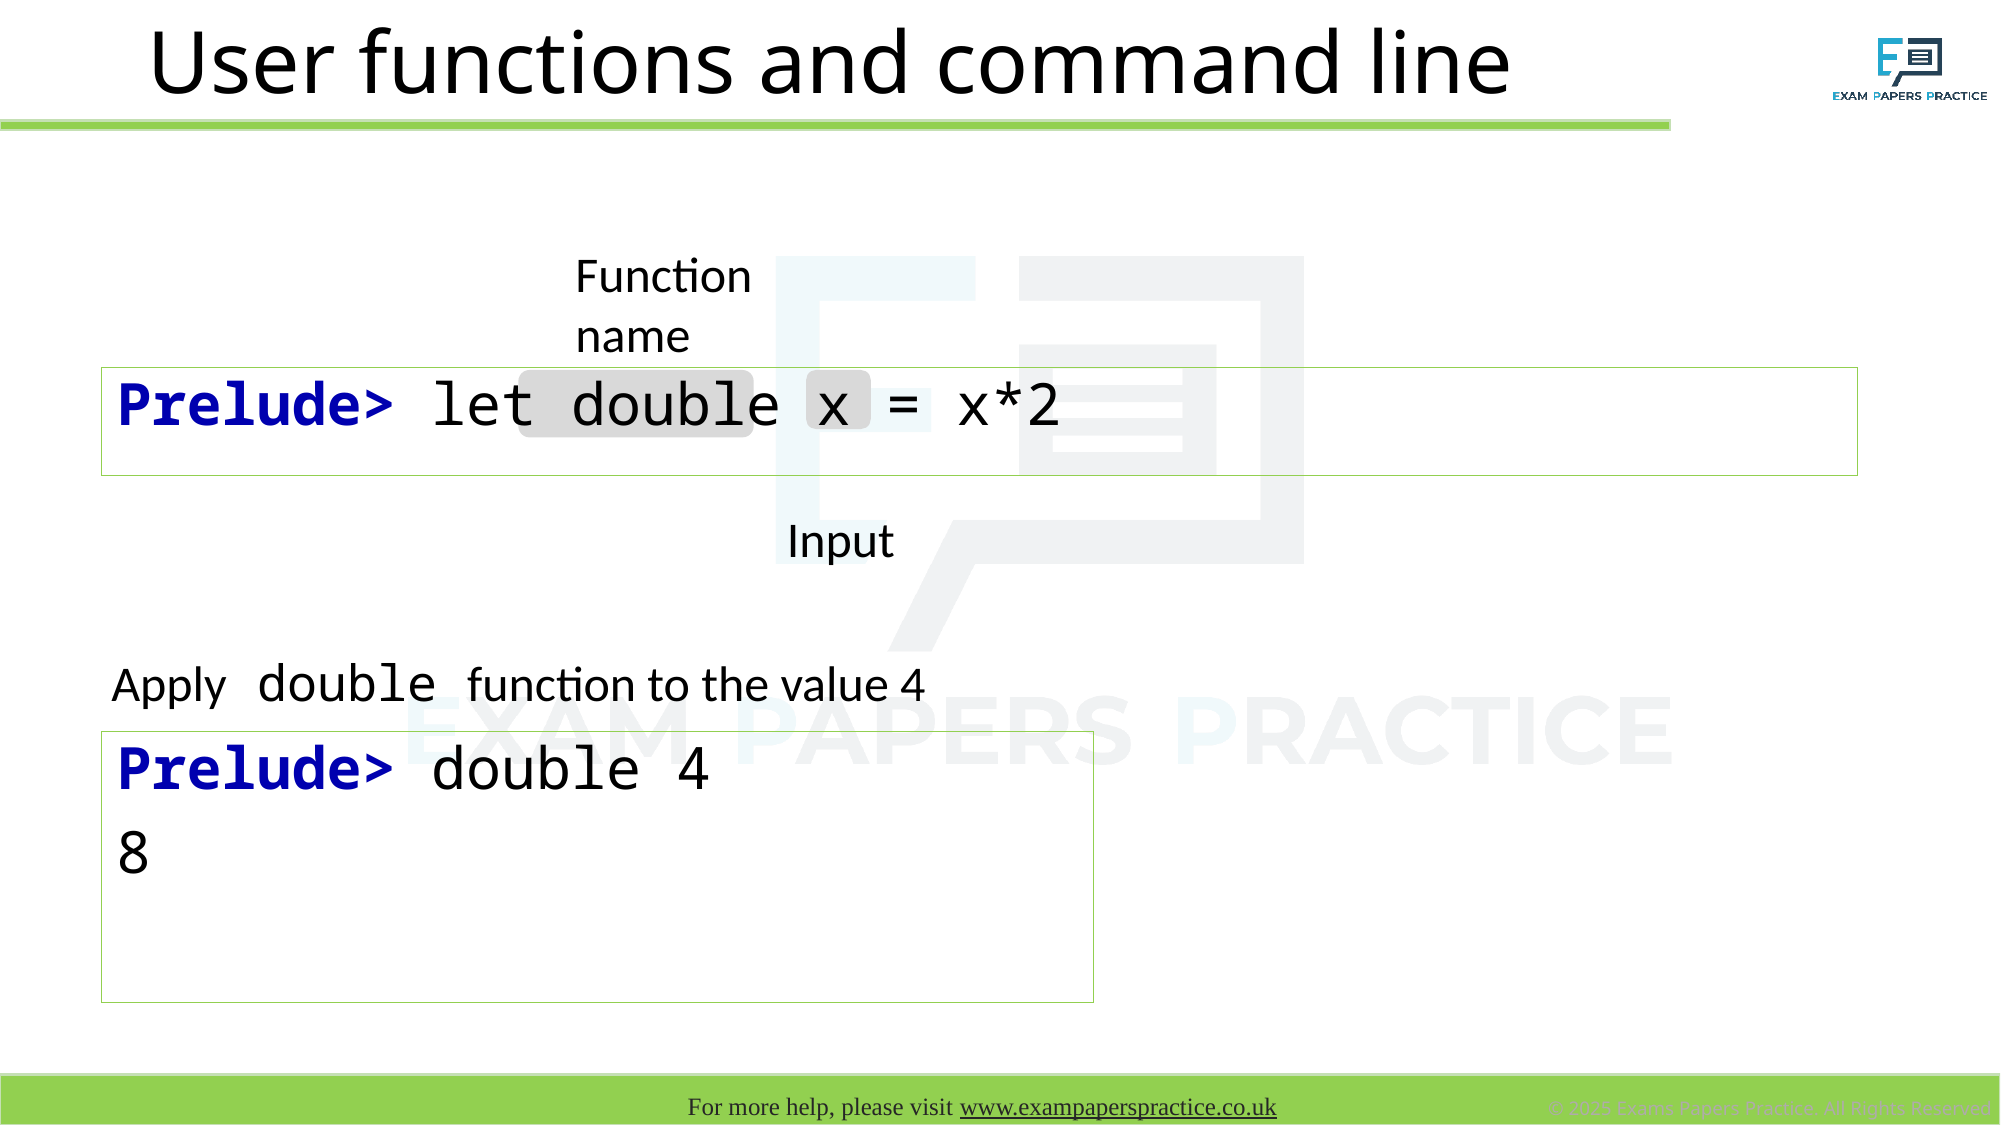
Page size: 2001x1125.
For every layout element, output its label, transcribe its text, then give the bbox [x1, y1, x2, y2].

list Prelude> let double x = x*2 [101, 367, 1858, 476]
text_box Apply double function to the value 4 [96, 644, 941, 720]
text_box Input [772, 499, 1008, 575]
title User functions and command line [132, 11, 1858, 121]
text_box Function name [560, 235, 797, 371]
text_box Prelude> double 4 8 [101, 731, 1094, 1003]
